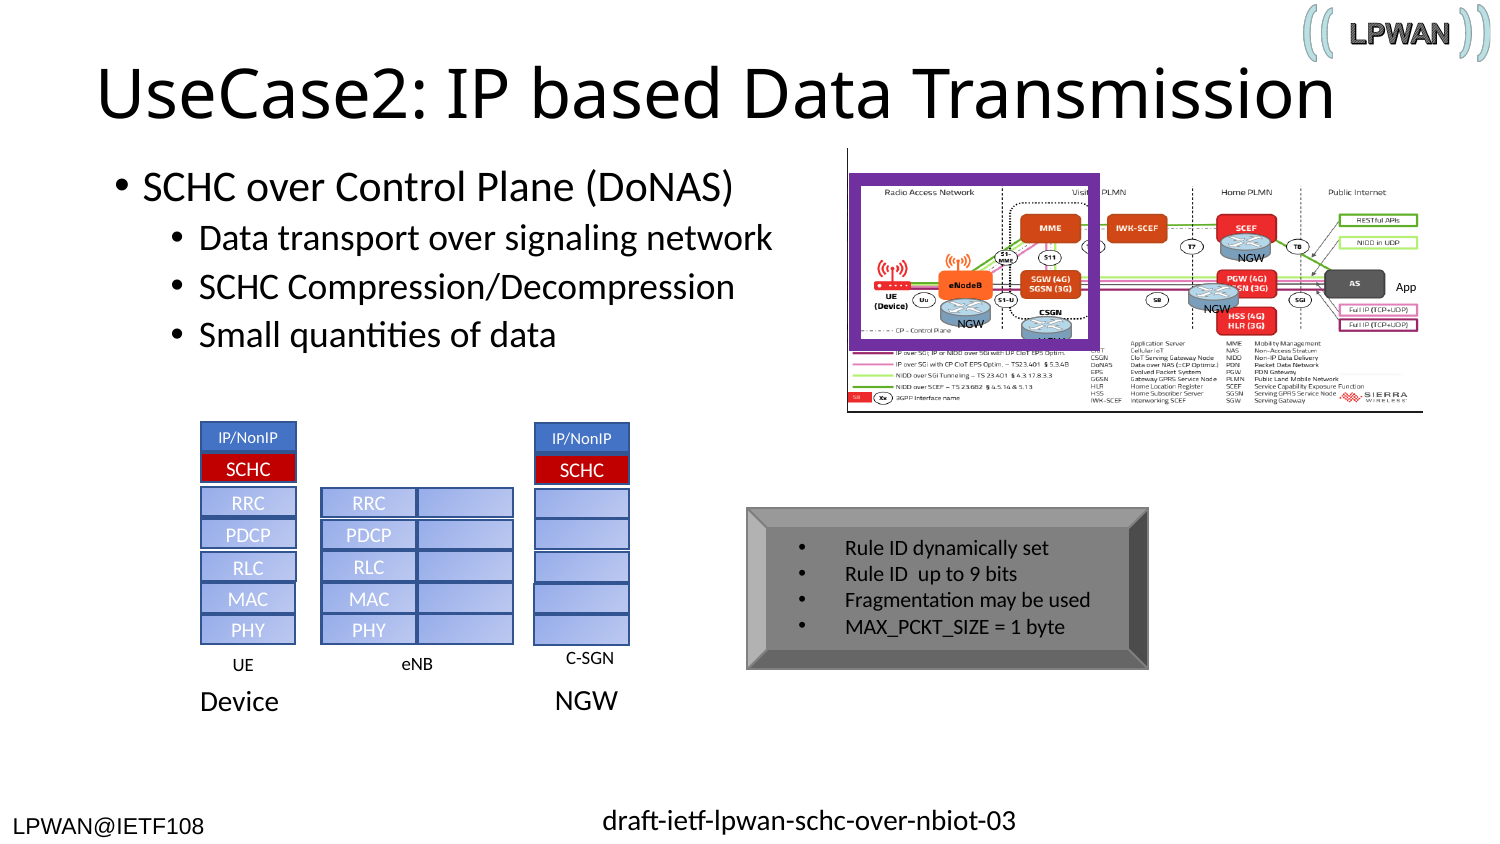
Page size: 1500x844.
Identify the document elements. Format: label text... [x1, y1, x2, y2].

text_box [533, 614, 630, 646]
text_box [417, 487, 514, 518]
text_box [417, 550, 514, 582]
text_box [534, 488, 630, 518]
text_box IP/NonIP [534, 422, 630, 453]
text_box eNB [386, 644, 449, 682]
text_box C-SGN [551, 638, 629, 676]
text_box MAC [200, 582, 296, 613]
text_box Device [185, 674, 295, 725]
text_box Rule ID dynamically set Rule ID up to 9 bits Fragmentation may be used MAX_PCKT_SIZE = 1 byte [783, 526, 1110, 672]
text_box MAC [320, 582, 417, 613]
text_box [417, 582, 514, 613]
picture [1303, 4, 1491, 62]
text_box PDCP [200, 518, 297, 549]
text_box RLC [320, 550, 417, 582]
text_box SCHC [200, 452, 297, 483]
title UseCase2: IP based Data Transmission [84, 14, 1378, 178]
text_box UE [217, 645, 269, 674]
text_box PHY [320, 613, 417, 645]
list SCHC over Control Plane (DoNAS) Data transport over signaling network SCHC Compression/Decompression Small quantities of data [103, 157, 847, 413]
text_box [417, 613, 514, 645]
text_box NGW [540, 673, 634, 724]
text_box RRC [320, 487, 417, 518]
text_box RRC [200, 486, 297, 518]
text_box [533, 583, 630, 614]
text_box draft-ietf-lpwan-schc-over-nbiot-03 [587, 793, 1032, 844]
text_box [847, 148, 1432, 413]
text_box RLC [200, 551, 297, 582]
text_box [534, 551, 630, 583]
text_box [417, 519, 514, 550]
text_box [534, 518, 630, 550]
text_box PHY [200, 613, 296, 645]
text_box SCHC [534, 453, 630, 485]
text_box IP/NonIP [200, 421, 297, 452]
text_box [746, 507, 1150, 670]
text_box PDCP [320, 519, 417, 550]
